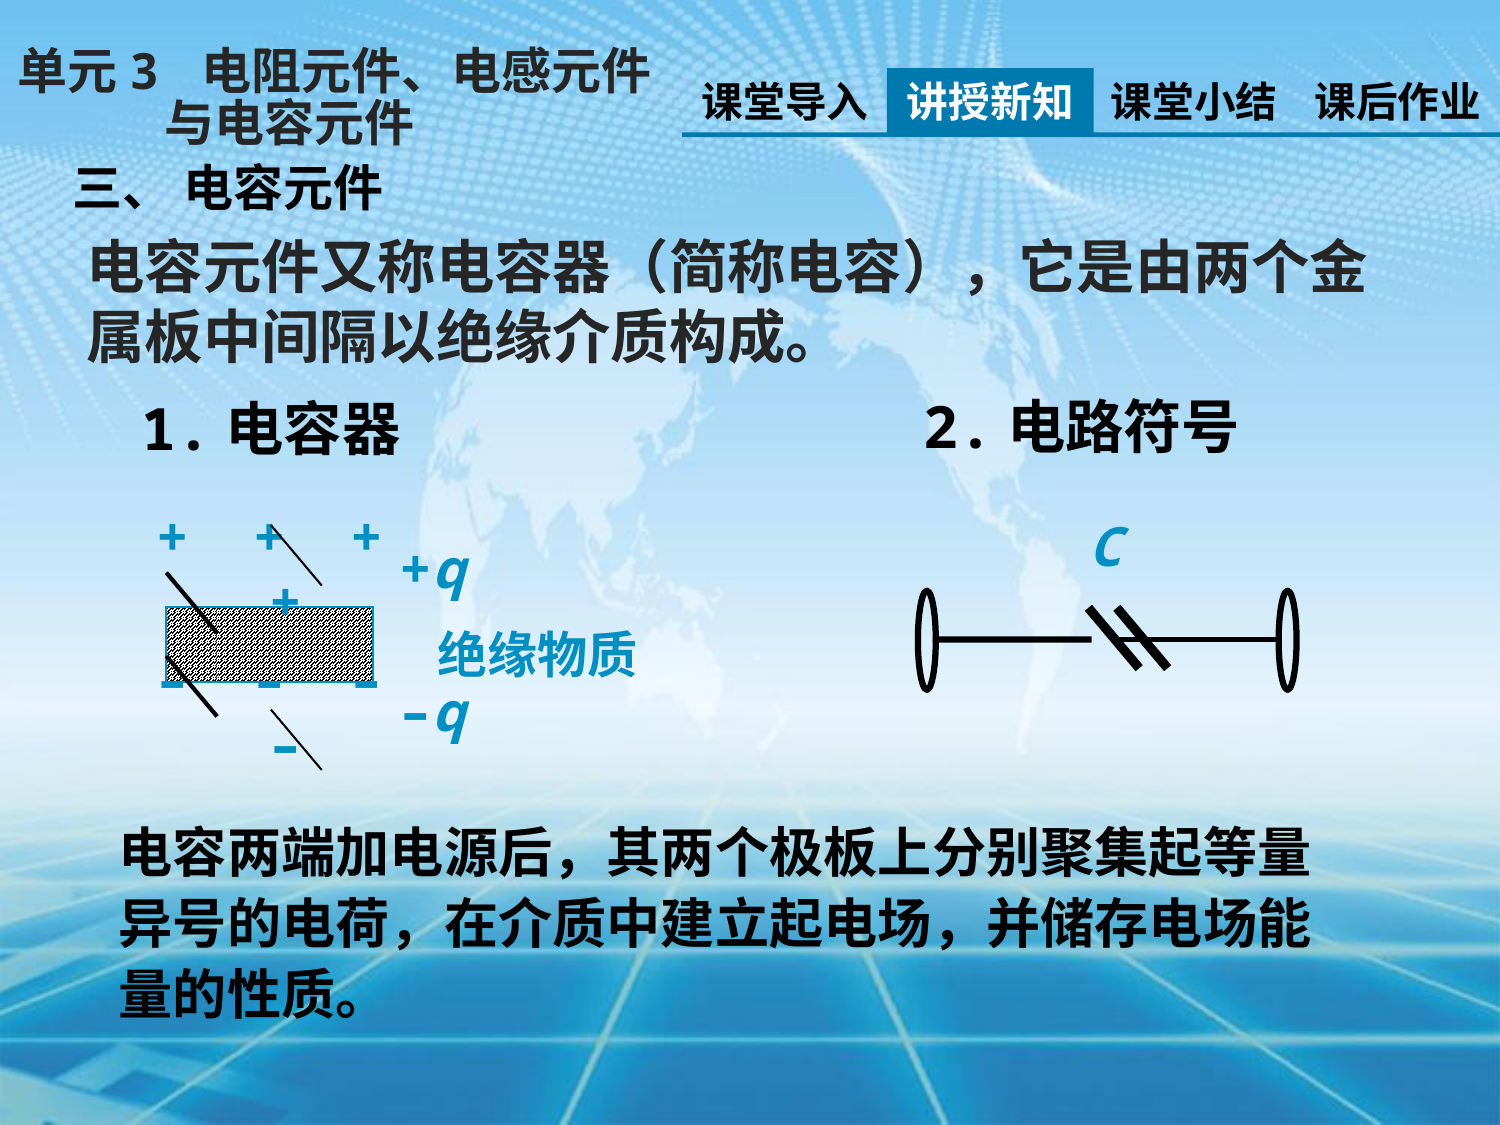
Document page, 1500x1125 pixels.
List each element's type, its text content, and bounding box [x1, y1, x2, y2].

text_box C [1075, 505, 1133, 585]
picture [0, 0, 1500, 1125]
text_box 1.电容器 [93, 384, 449, 470]
text_box – – – – [139, 637, 400, 783]
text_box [2, 39, 1500, 160]
text_box +q [334, 527, 530, 607]
text_box [1278, 590, 1297, 690]
text_box 电容两端加电源后，其两个极板上分别聚集起等量异号的电荷，在介质中建立起电场，并储存电场能量的性质。 [103, 803, 1375, 1034]
text_box [917, 590, 936, 690]
text_box –q [334, 670, 530, 750]
text_box + + + + [139, 494, 400, 637]
text_box 电容元件又称电容器（简称电容），它是由两个金属板中间隔以绝缘介质构成。 [71, 222, 1422, 400]
text_box 三、 电容元件 [31, 160, 425, 239]
text_box 绝缘物质 [423, 616, 660, 691]
text_box 2.电路符号 [863, 382, 1300, 468]
